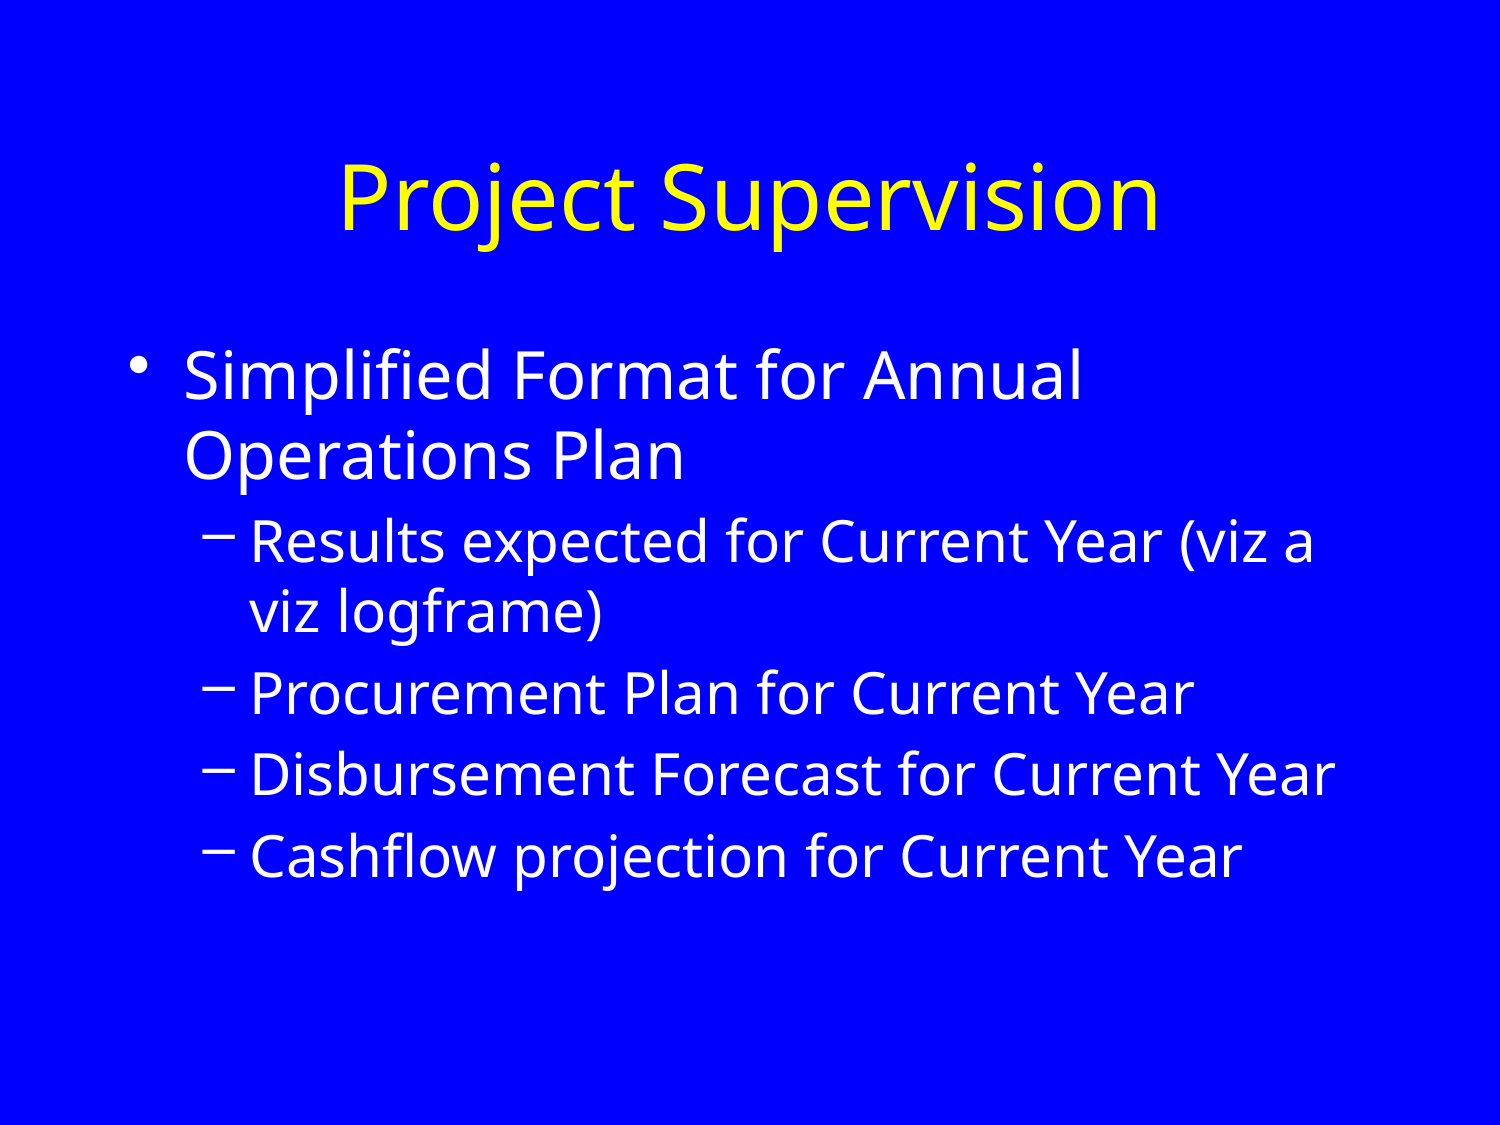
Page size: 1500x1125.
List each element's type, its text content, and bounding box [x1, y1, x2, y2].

title Project Supervision [112, 99, 1388, 288]
list Simplified Format for Annual Operations Plan Results expected for Current Year (viz a viz logframe) Procurement Plan for Current Year Disbursement Forecast for Current Year Cashflow projection for Current Year [112, 324, 1388, 1001]
